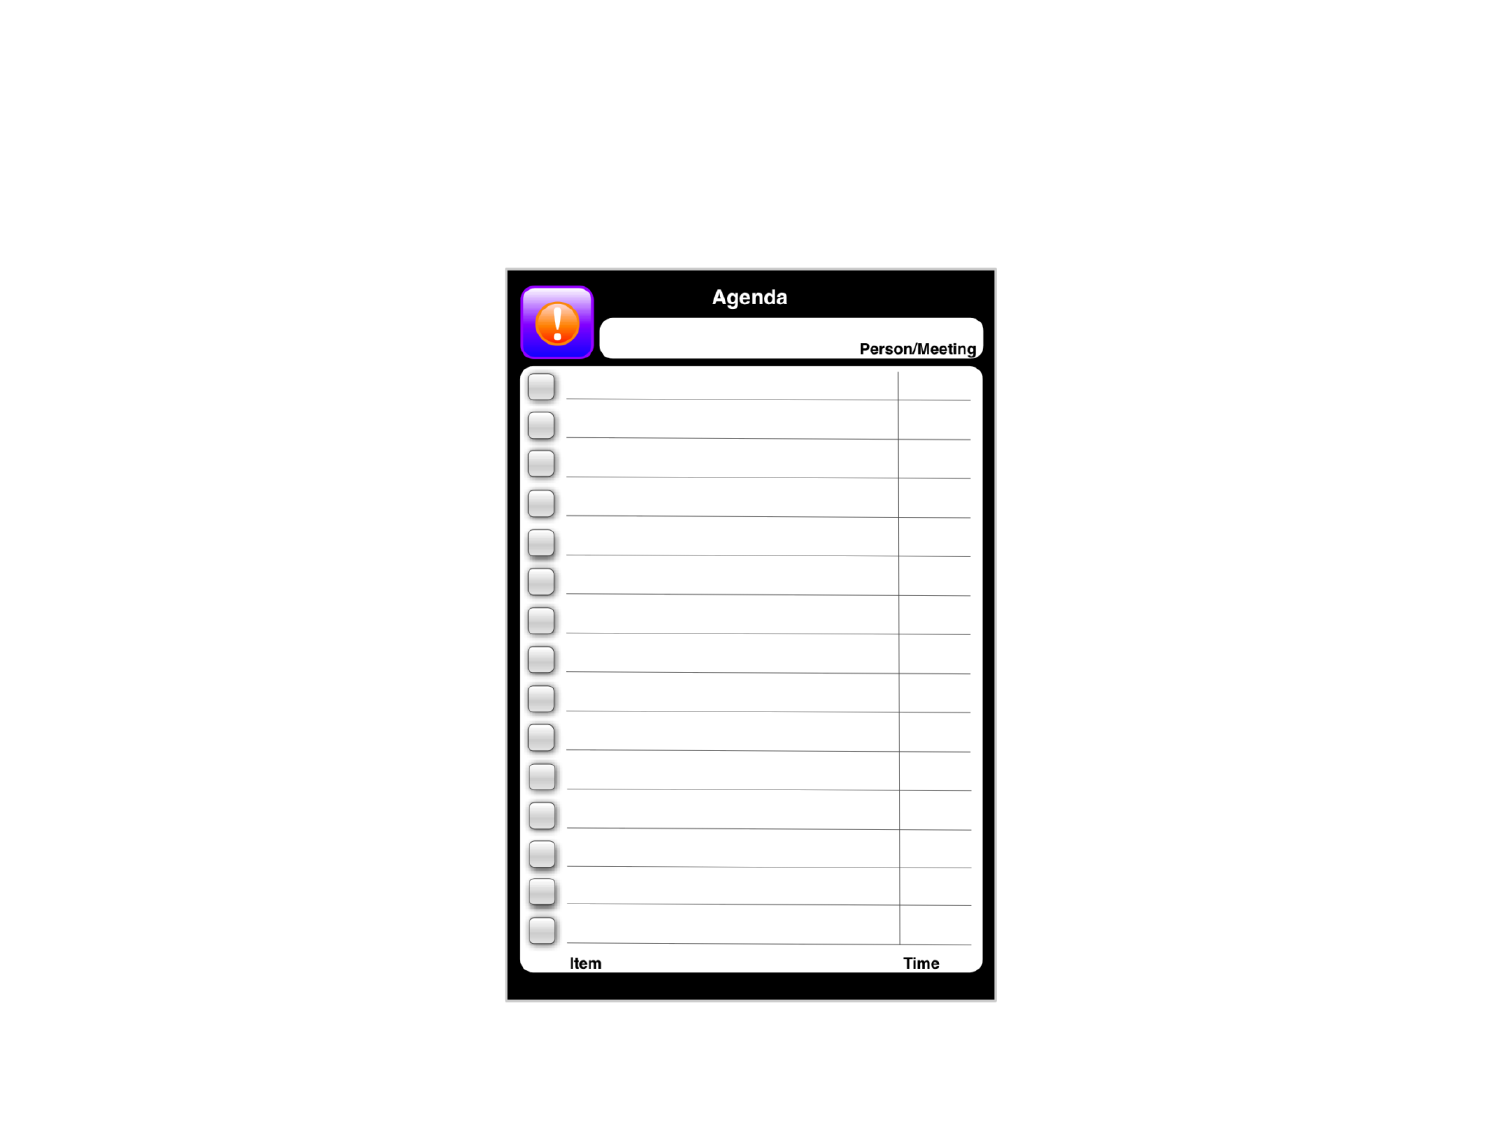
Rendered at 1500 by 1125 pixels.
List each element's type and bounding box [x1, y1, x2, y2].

list [74, 262, 1426, 1006]
